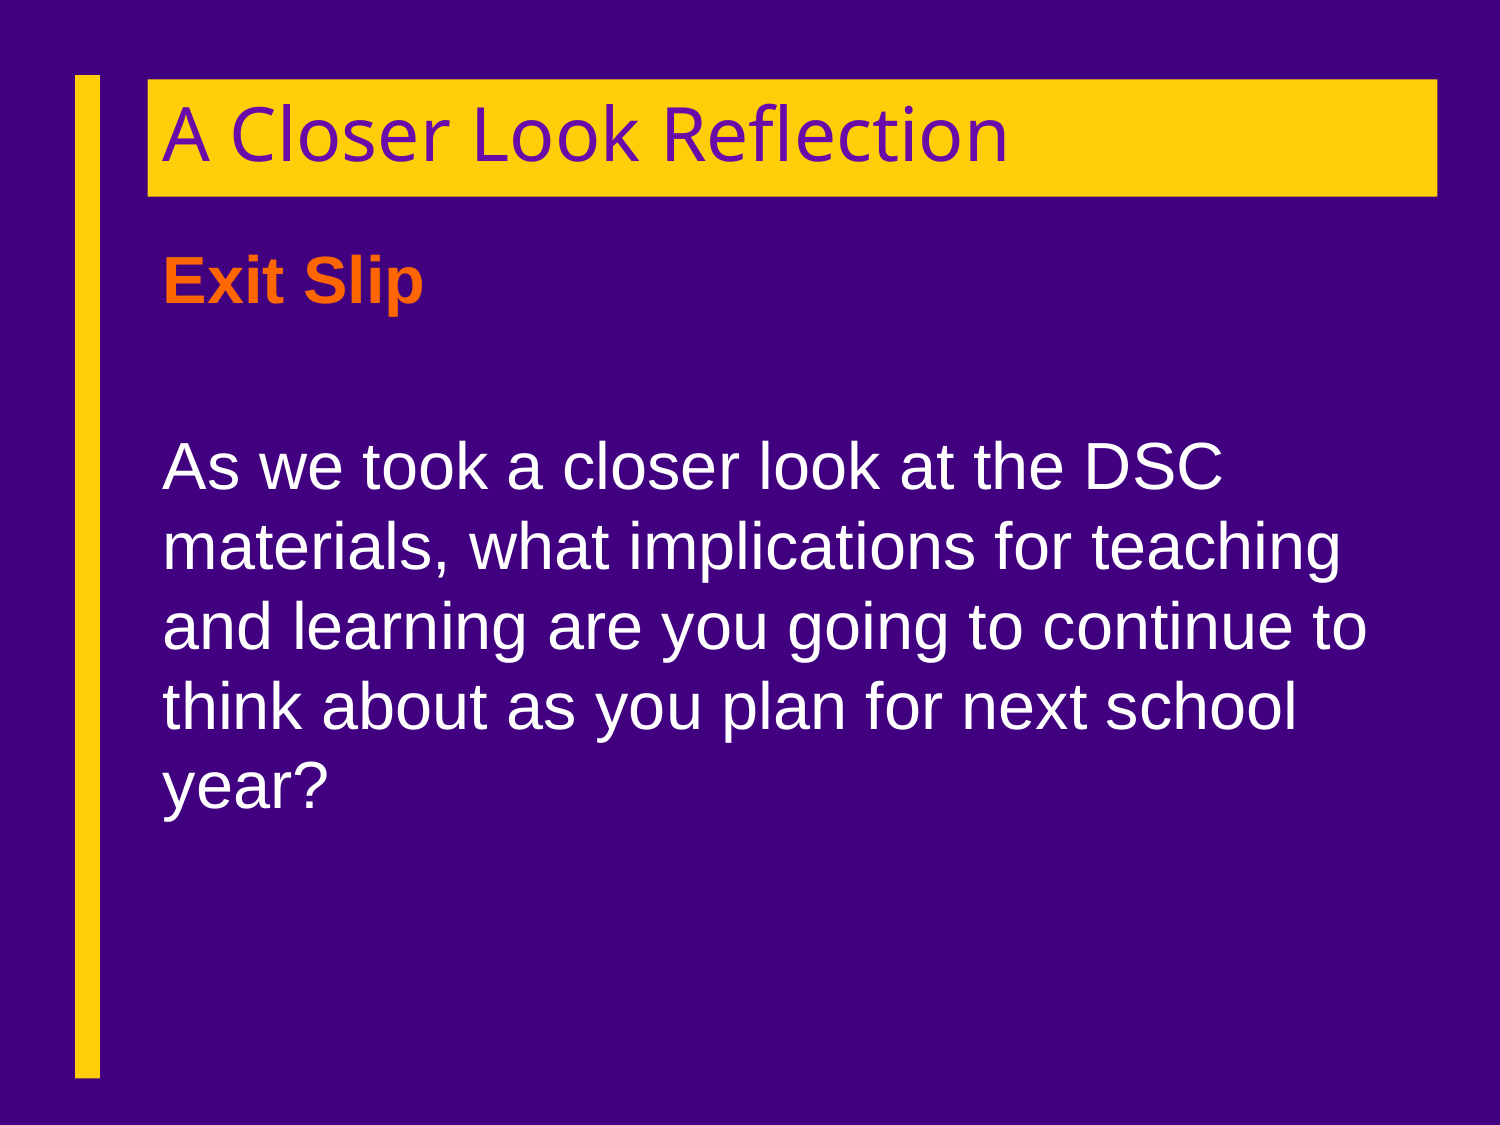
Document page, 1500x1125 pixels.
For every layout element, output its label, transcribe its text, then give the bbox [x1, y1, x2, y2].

title A Closer Look Reflection [147, 79, 1438, 197]
list Exit Slip As we took a closer look at the DSC materials, what implications for teaching and learning are you going to continue to think about as you plan for next school year? [147, 229, 1438, 1079]
